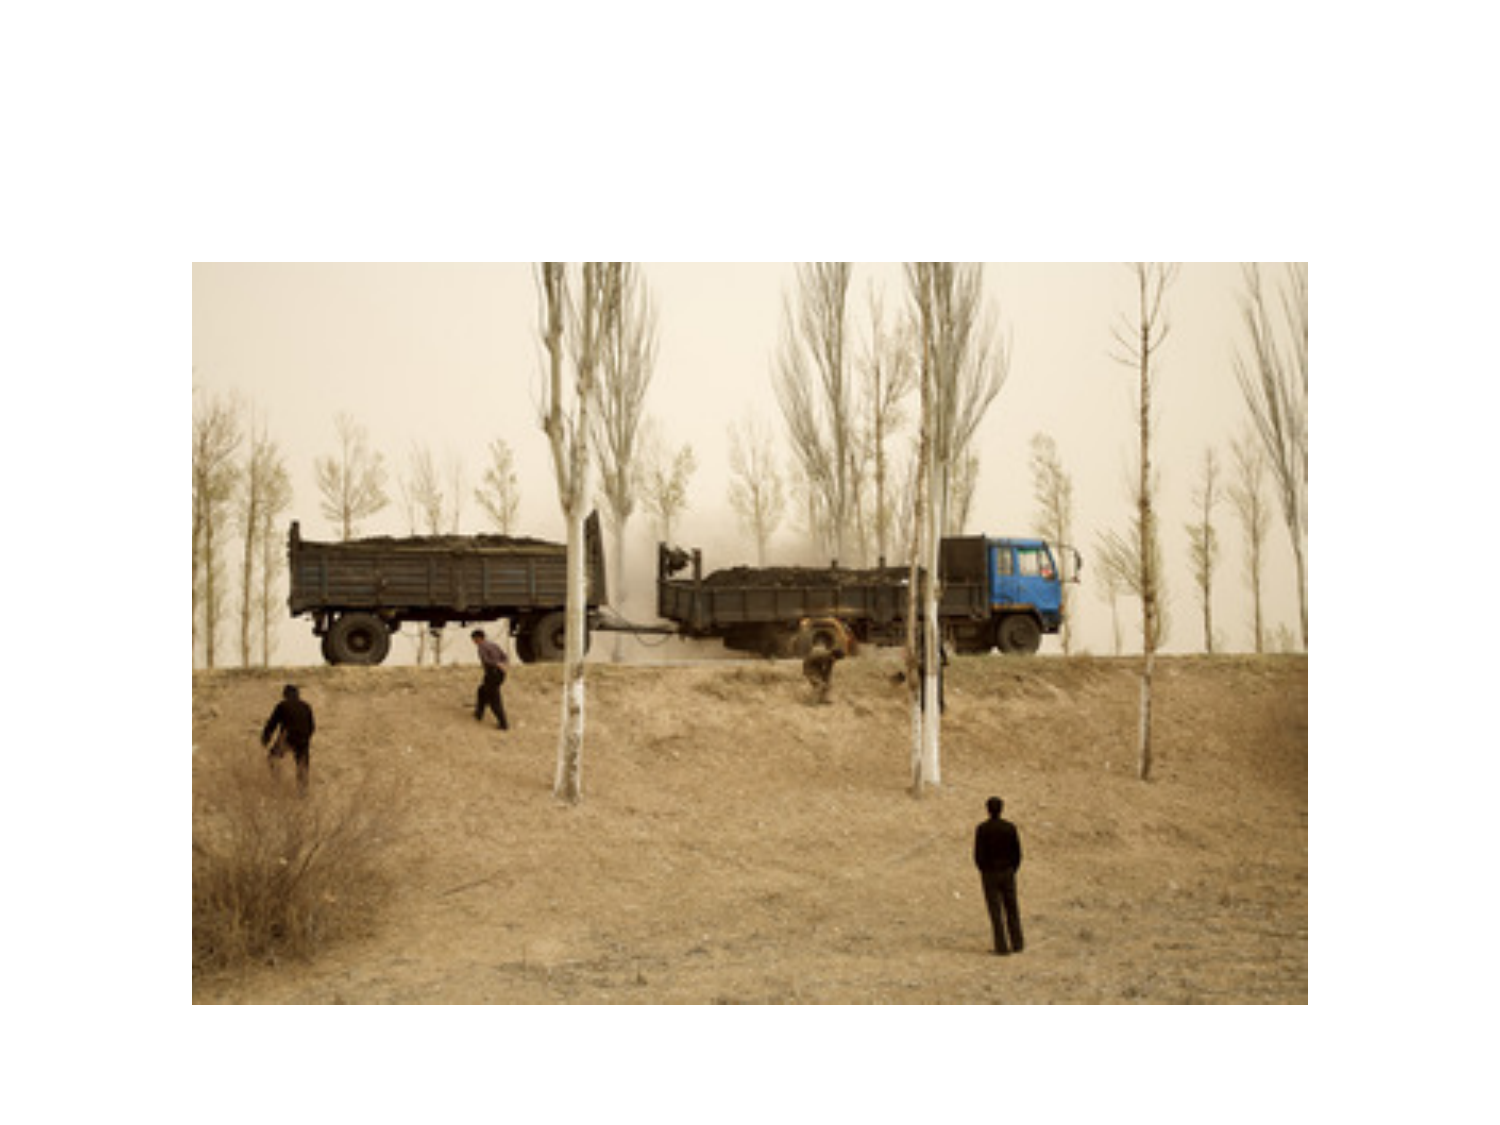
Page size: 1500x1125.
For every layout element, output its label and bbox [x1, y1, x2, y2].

list [74, 262, 1426, 1006]
